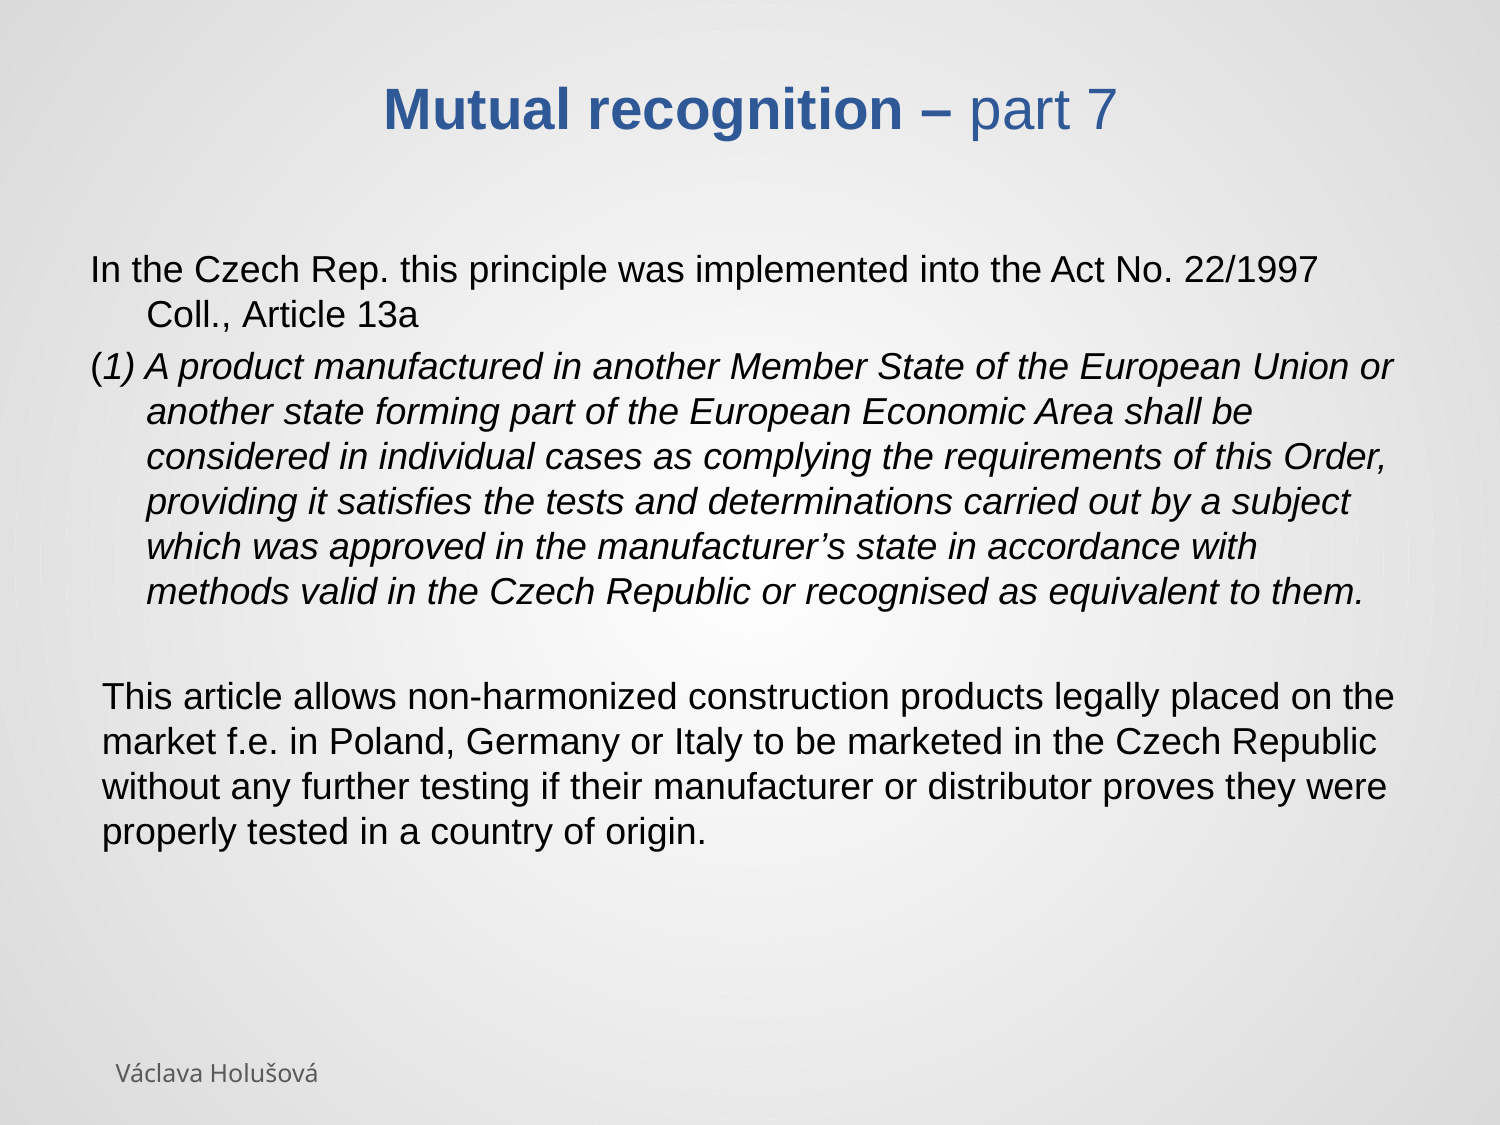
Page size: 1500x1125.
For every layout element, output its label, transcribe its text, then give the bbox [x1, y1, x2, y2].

footer Václava Holušová [108, 1042, 576, 1103]
title Mutual recognition – part 7 [76, 0, 1427, 149]
list In the Czech Rep. this principle was implemented into the Act No. 22/1997 Coll., Article 13a (1) A product manufactured in another Member State of the European Union or another state forming part of the European Economic Area shall be considered in individual cases as complying the requirements of this Order, providing it satisfies the tests and determinations carried out by a subject which was approved in the manufacturer’s state in accordance with methods valid in the Czech Republic or recognised as equivalent to them. This article allows non-harmonized construction products legally placed on the market f.e. in Poland, Germany or Italy to be marketed in the Czech Republic without any further testing if their manufacturer or distributor proves they were properly tested in a country of origin. [75, 184, 1425, 1005]
